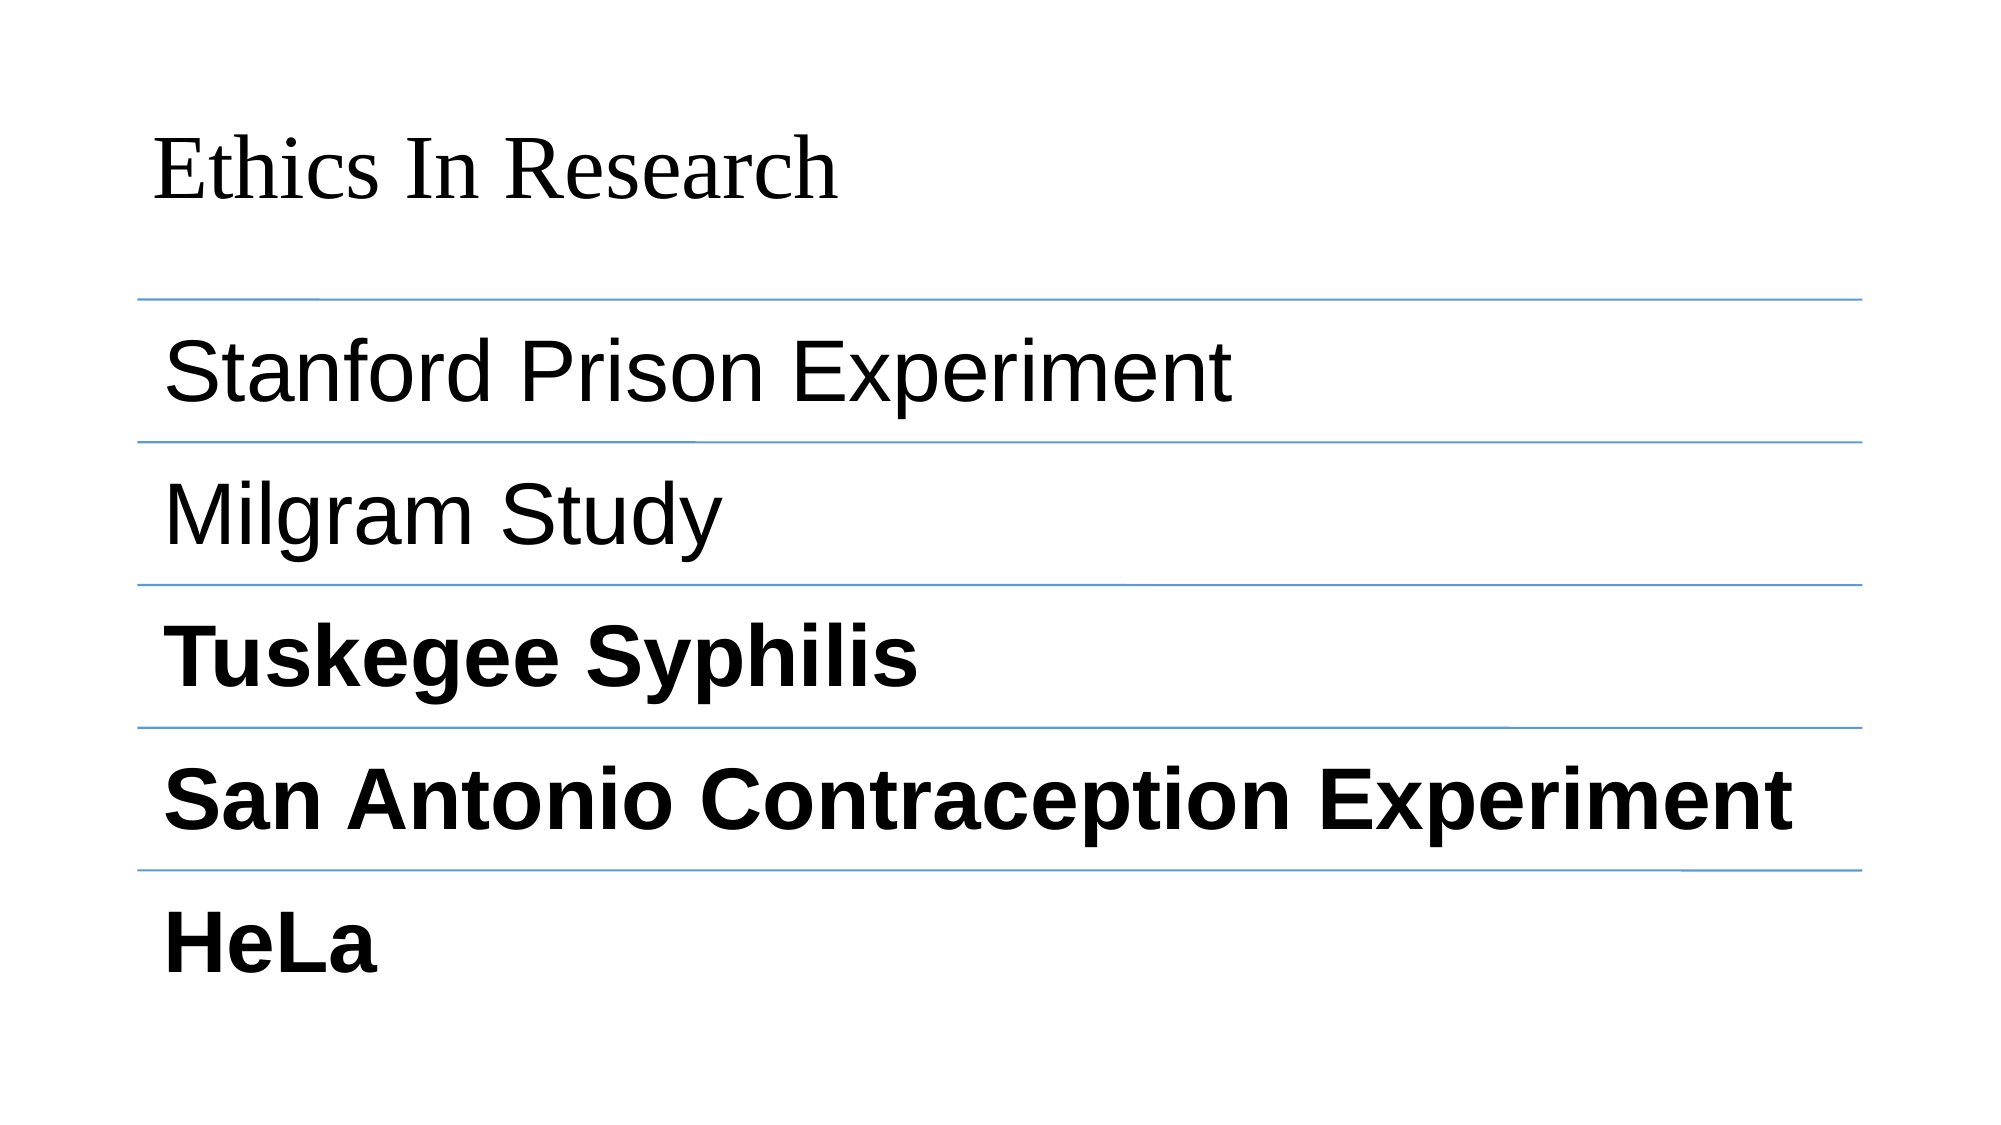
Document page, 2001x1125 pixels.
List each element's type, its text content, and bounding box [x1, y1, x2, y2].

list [137, 299, 1863, 1014]
title Ethics In Research [137, 59, 1863, 278]
